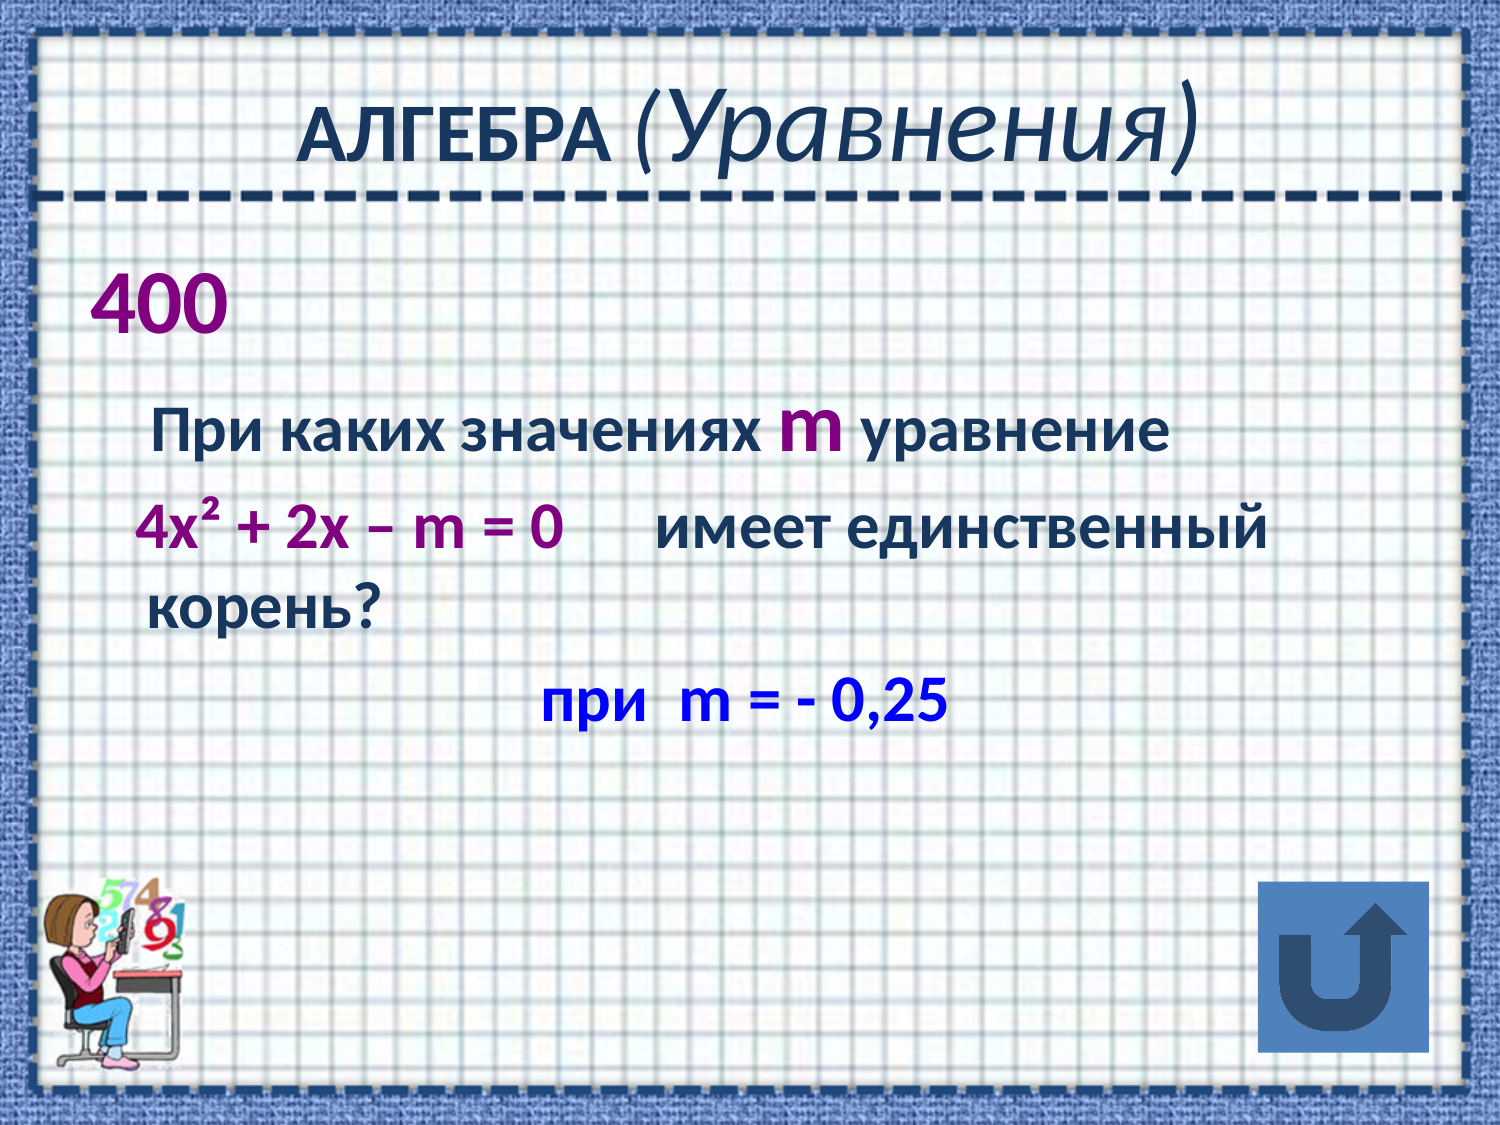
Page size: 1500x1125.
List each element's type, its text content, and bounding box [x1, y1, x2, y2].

title АЛГЕБРА (Уравнения) [75, 45, 1425, 188]
list 400 При каких значениях m уравнение 4х² + 2х – m = 0 имеет единственный корень? при m = - 0,25 [75, 234, 1425, 1005]
picture [0, 0, 1500, 1125]
text_box [1257, 881, 1429, 1053]
